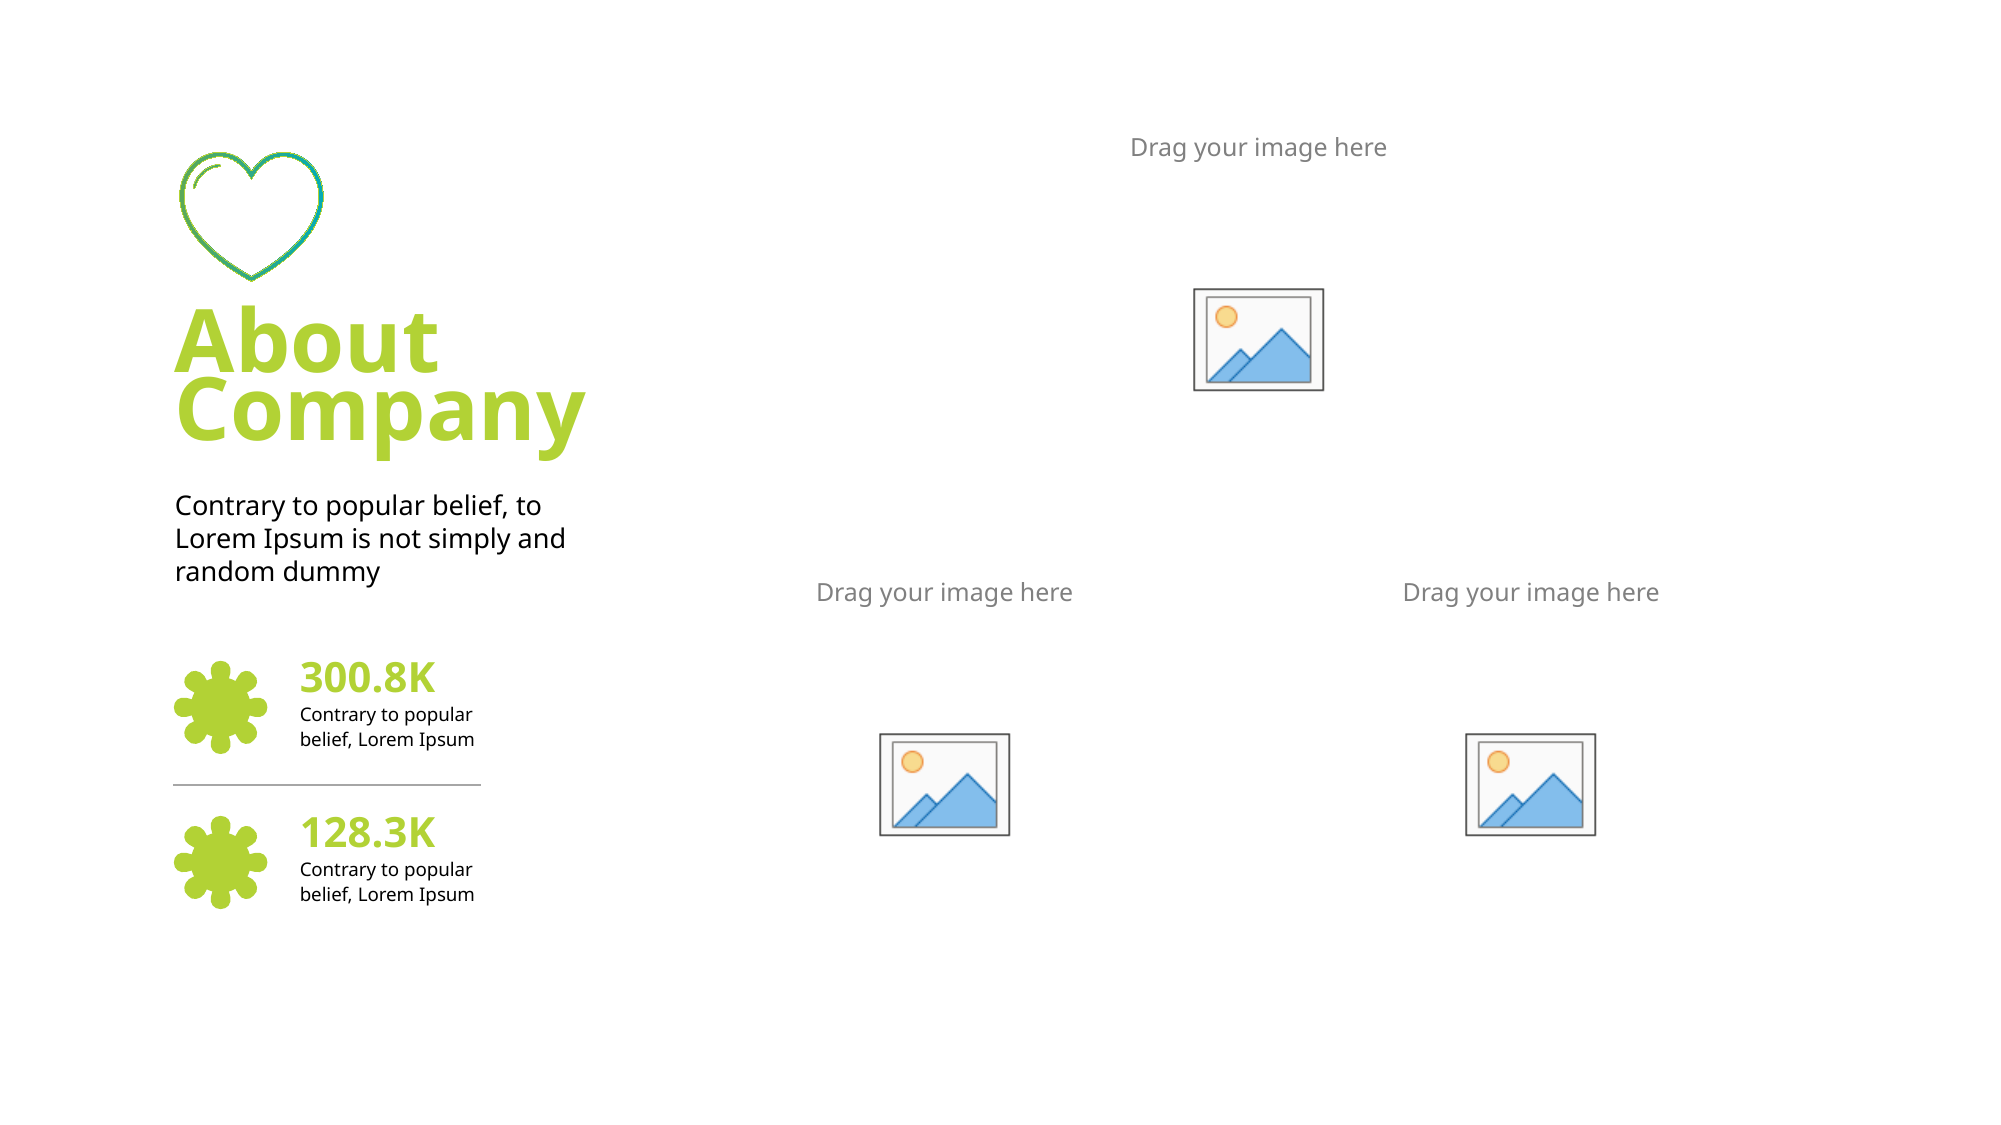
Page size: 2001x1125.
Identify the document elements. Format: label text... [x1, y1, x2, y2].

text_box Contrary to popular belief, Lorem Ipsum [285, 848, 491, 913]
picture [678, 568, 1212, 1001]
text_box Contrary to popular belief, to Lorem Ipsum is not simply and random dummy [160, 479, 582, 595]
picture [678, 124, 1840, 557]
text_box 128.3K [285, 798, 462, 848]
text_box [173, 660, 268, 755]
text_box [179, 152, 324, 282]
text_box About Company [160, 313, 678, 466]
text_box Contrary to popular belief, Lorem Ipsum [285, 693, 491, 758]
text_box 300.8K [285, 643, 462, 693]
picture [1222, 568, 1840, 1001]
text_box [173, 815, 268, 910]
